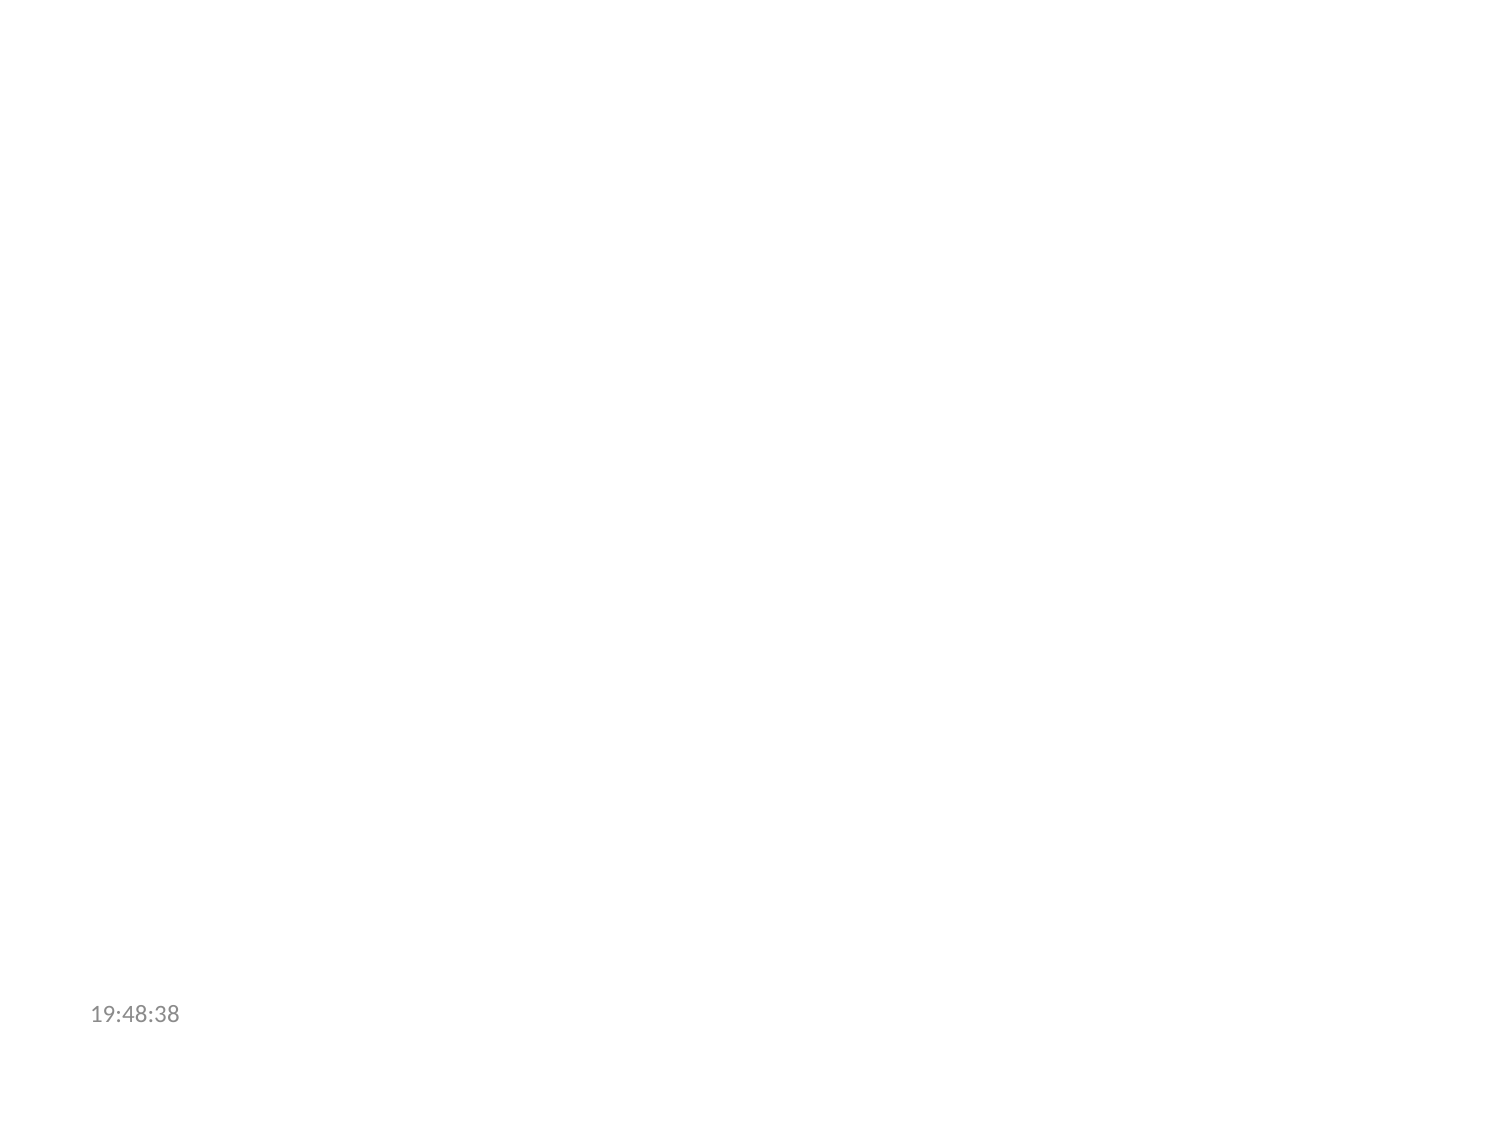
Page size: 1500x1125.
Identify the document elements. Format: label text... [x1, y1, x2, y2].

text_box 15:35:09 [75, 982, 425, 1043]
